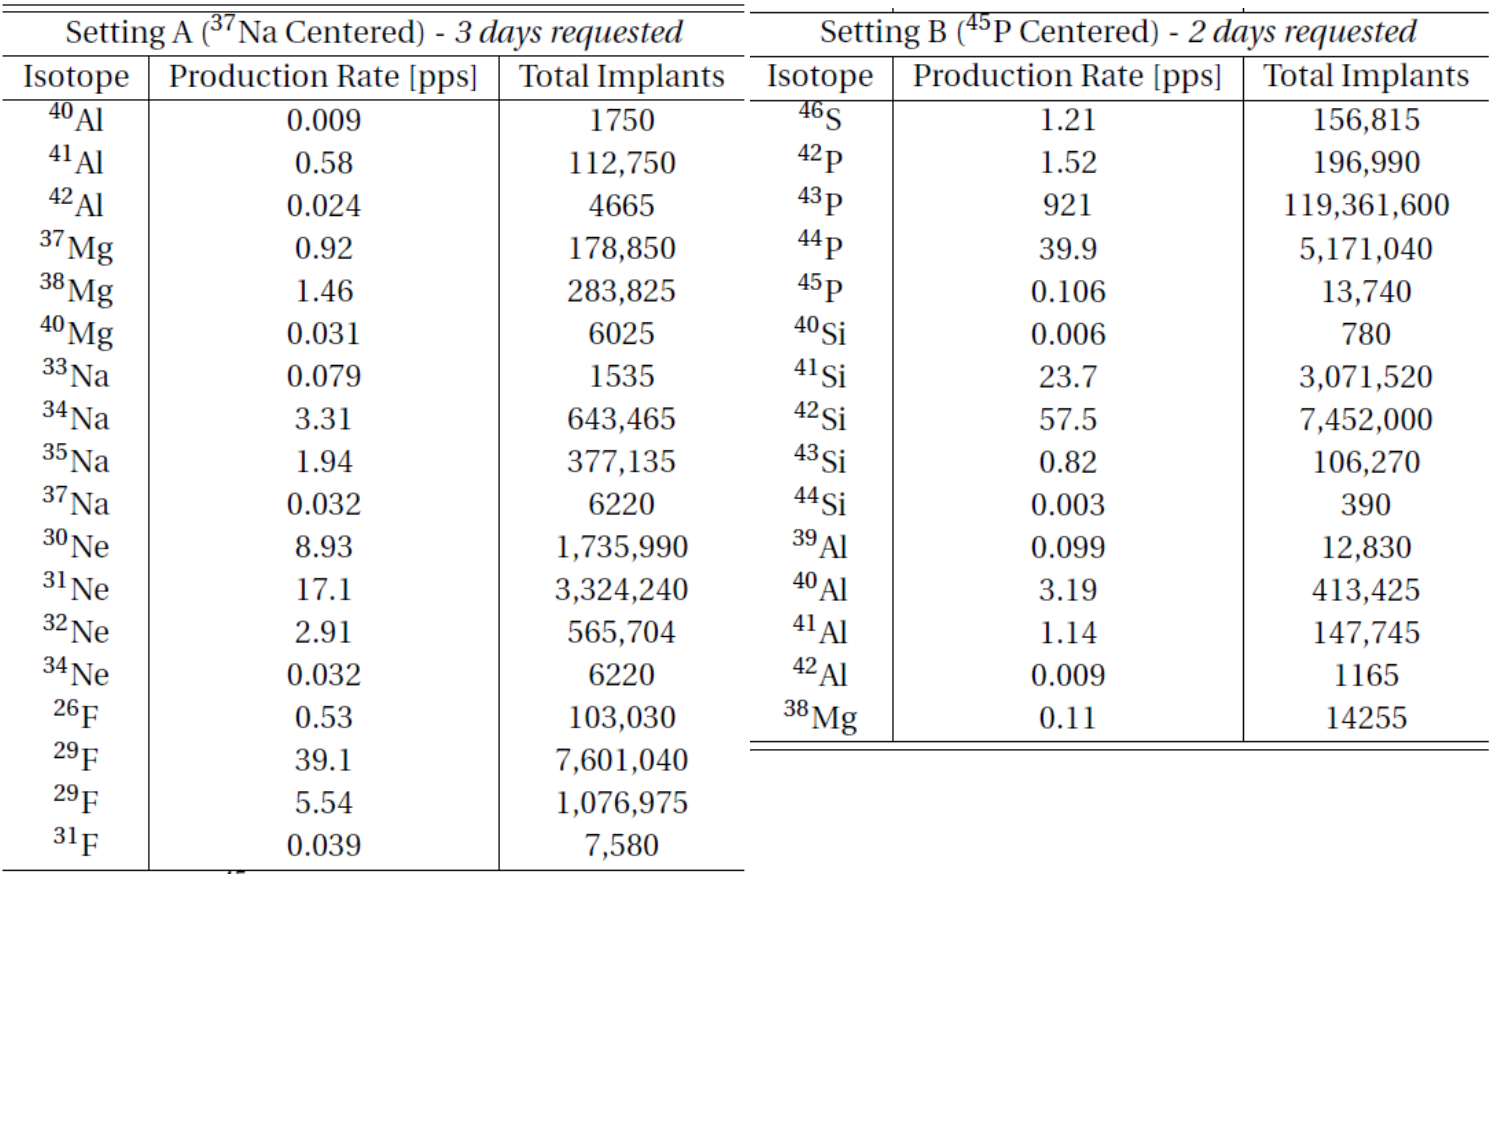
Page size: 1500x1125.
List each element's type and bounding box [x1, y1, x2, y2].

picture [0, 0, 1500, 874]
